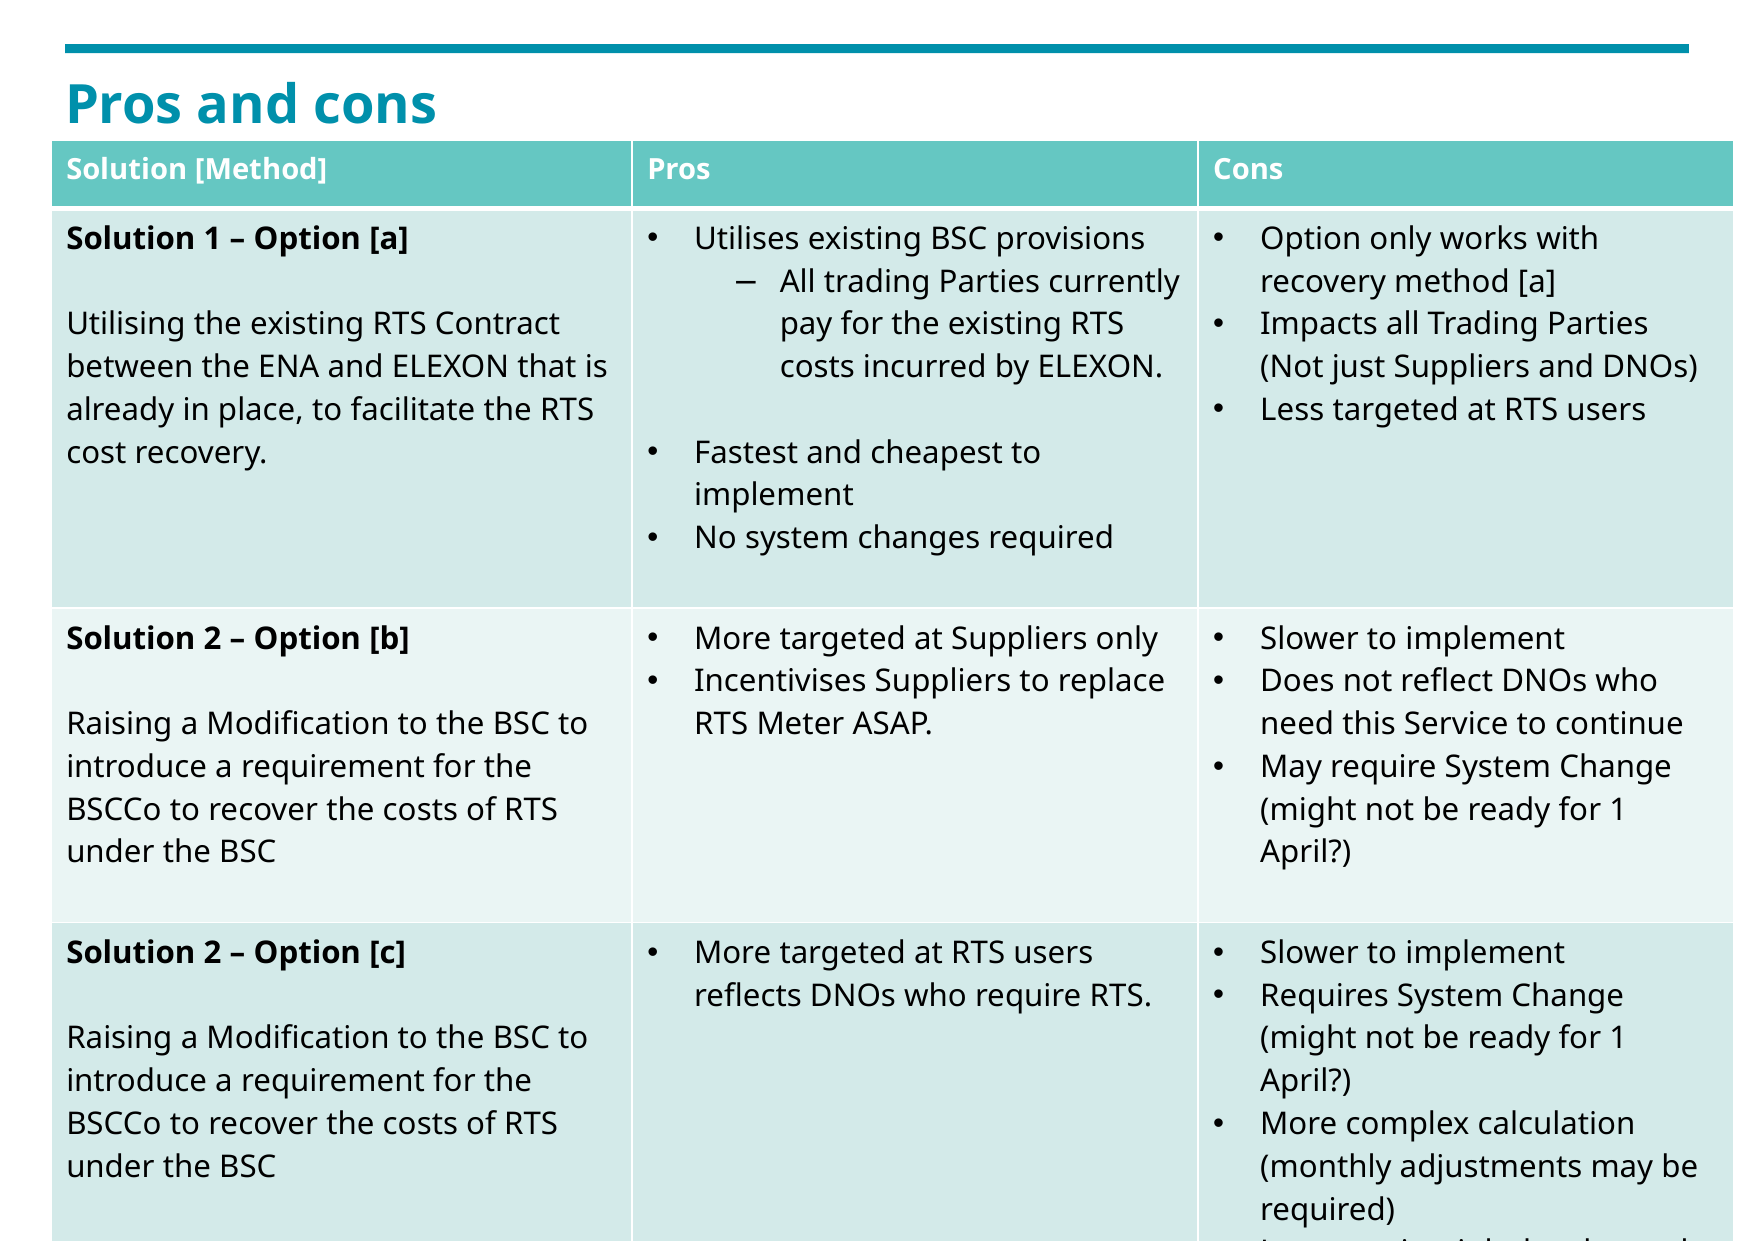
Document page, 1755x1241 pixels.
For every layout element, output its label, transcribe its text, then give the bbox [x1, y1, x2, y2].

table_cell More targeted at Suppliers only Incentivises Suppliers to replace RTS Meter ASAP. [633, 609, 1197, 922]
table_cell More targeted at RTS users reflects DNOs who require RTS. [633, 923, 1197, 1241]
table_cell Utilises existing BSC provisions All trading Parties currently pay for the existing RTS costs incurred by ELEXON. Fastest and cheapest to implement No system changes required [633, 211, 1197, 607]
table_header Pros [633, 141, 1197, 206]
table_cell Solution 2 – Option [b] Raising a Modification to the BSC to introduce a requirement for the BSCCo to recover the costs of RTS under the BSC [52, 609, 631, 922]
table_cell Solution 1 – Option [a] Utilising the existing RTS Contract between the ENA and ELEXON that is already in place, to facilitate the RTS cost recovery. [52, 211, 631, 607]
table_cell Slower to implement Requires System Change (might not be ready for 1 April?) More complex calculation (monthly adjustments may be required) Last to exit might be charged full cost! [1199, 923, 1733, 1241]
title Pros and cons [65, 69, 1689, 140]
table_header Cons [1199, 141, 1733, 206]
table_header Solution [Method] [52, 141, 631, 206]
table_cell Slower to implement Does not reflect DNOs who need this Service to continue May require System Change (might not be ready for 1 April?) [1199, 609, 1733, 922]
table_cell Option only works with recovery method [a] Impacts all Trading Parties (Not just Suppliers and DNOs) Less targeted at RTS users [1199, 211, 1733, 607]
table_cell Solution 2 – Option [c] Raising a Modification to the BSC to introduce a requirement for the BSCCo to recover the costs of RTS under the BSC [52, 923, 631, 1241]
